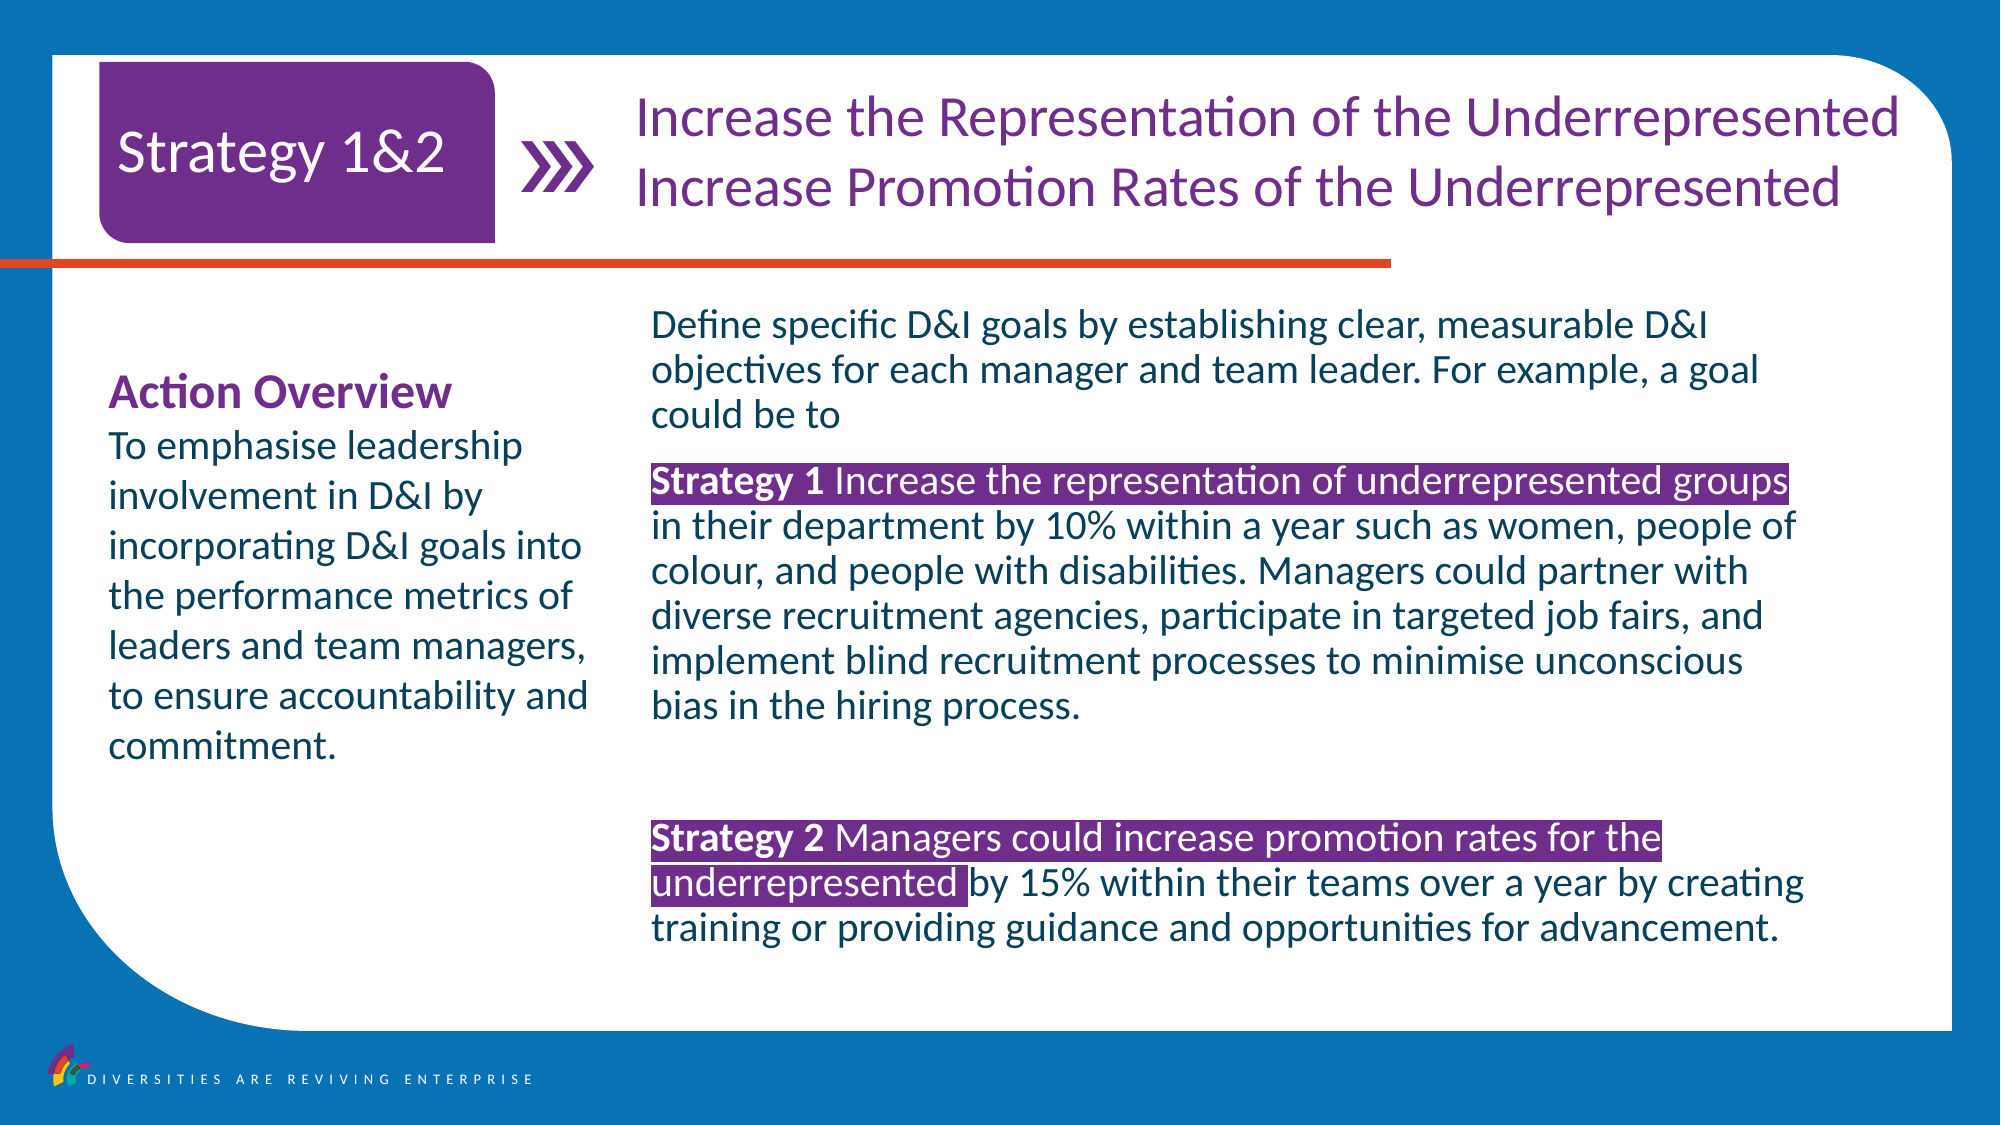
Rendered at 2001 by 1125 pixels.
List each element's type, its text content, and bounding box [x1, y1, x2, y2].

text_box [98, 60, 496, 245]
text_box Increase the Representation of the Underrepresented Increase Promotion Rates of the Underrepresented [620, 70, 2000, 241]
text_box [0, 260, 1389, 267]
list Action Overview To emphasise leadership involvement in D&I by incorporating D&I goals into the performance metrics of leaders and team managers, to ensure accountability and commitment. [93, 350, 621, 669]
text_box Define specific D&I goals by establishing clear, measurable D&I objectives for each manager and team leader. For example, a goal could be to Strategy 1 Increase the representation of underrepresented groups in their department by 10% within a year such as women, people of colour, and people with disabilities. Managers could partner with diverse recruitment agencies, participate in targeted job fairs, and implement blind recruitment processes to minimise unconscious bias in the hiring process. Strategy 2 Managers could increase promotion rates for the underrepresented by 15% within their teams over a year by creating training or providing guidance and opportunities for advancement. [636, 295, 1830, 393]
picture [514, 123, 600, 210]
text_box Strategy 1&2 [92, 58, 462, 216]
